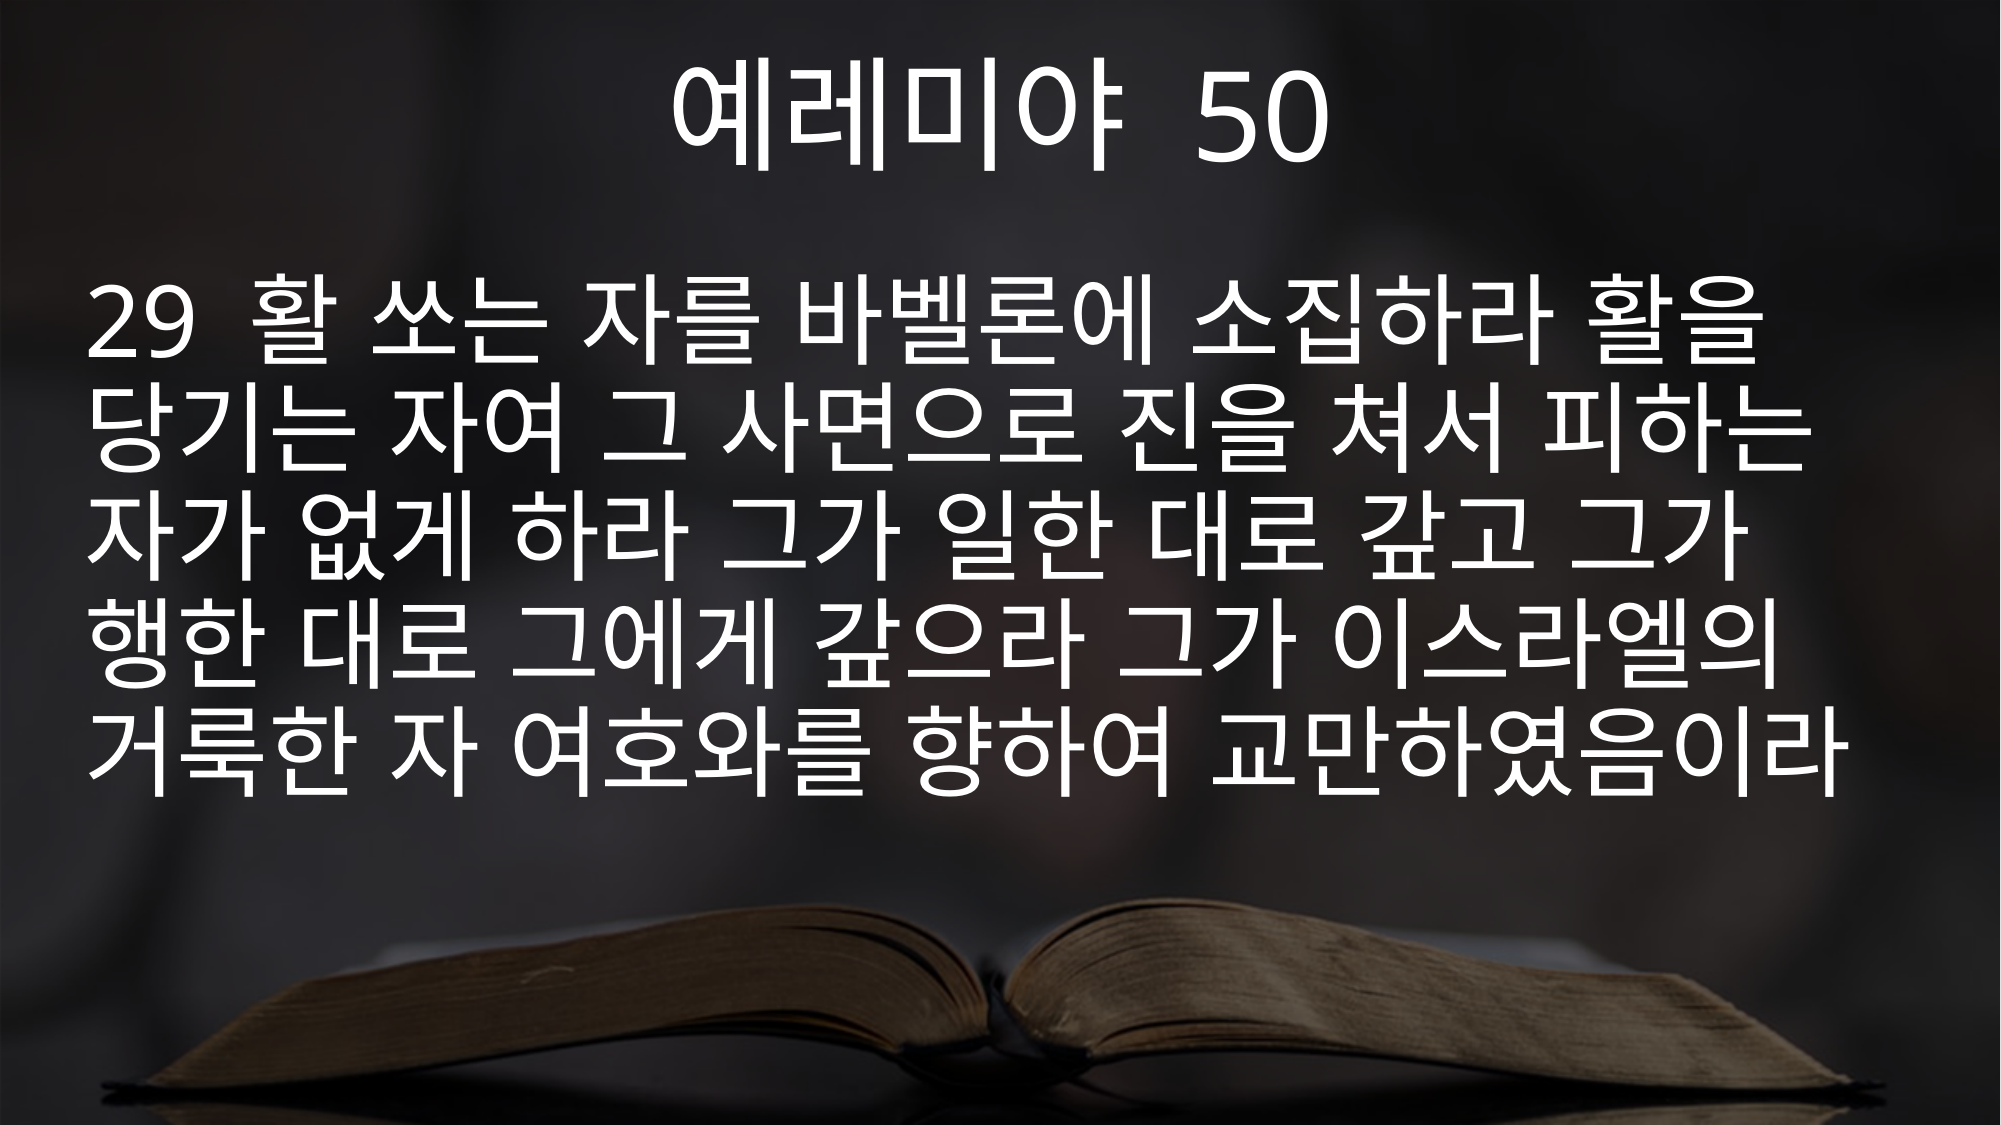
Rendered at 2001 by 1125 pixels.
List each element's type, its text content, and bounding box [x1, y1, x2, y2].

footer 예레미야 50 [0, 32, 2000, 192]
list 29 활 쏘는 자를 바벨론에 소집하라 활을 당기는 자여 그 사면으로 진을 쳐서 피하는 자가 없게 하라 그가 일한 대로 갚고 그가 행한 대로 그에게 갚으라 그가 이스라엘의 거룩한 자 여호와를 향하여 교만하였음이라 [69, 263, 1953, 423]
picture [0, 0, 2001, 1125]
